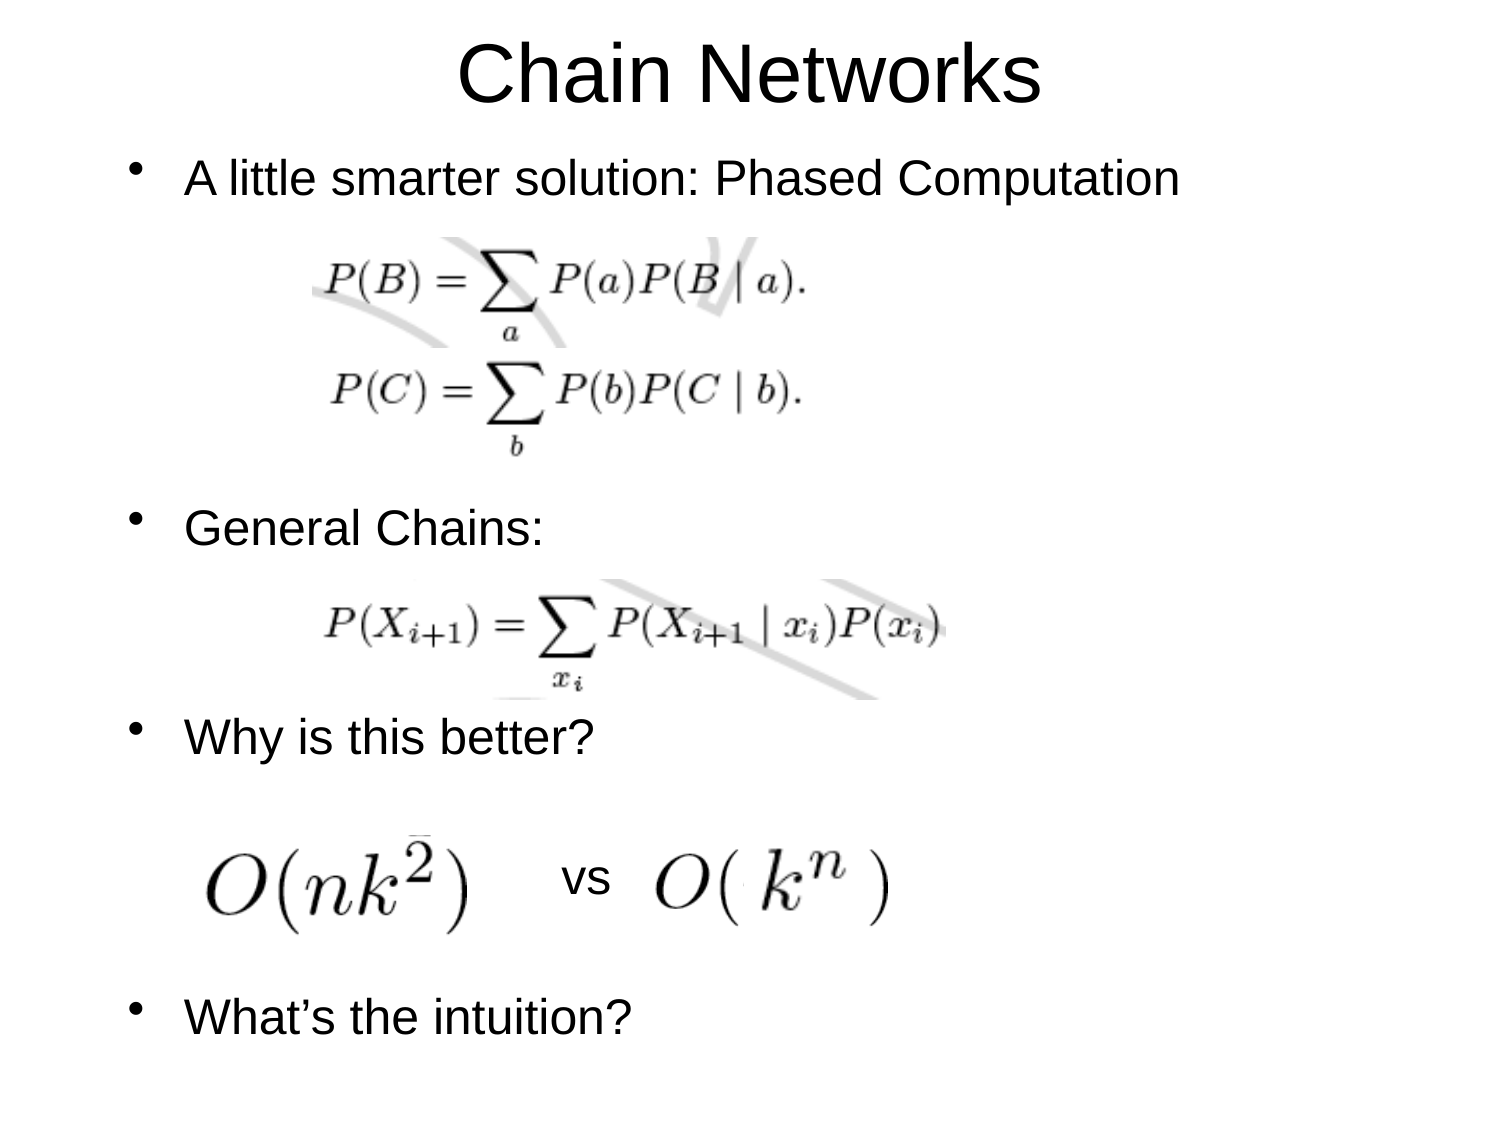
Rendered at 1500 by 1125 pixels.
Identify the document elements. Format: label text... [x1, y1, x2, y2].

title Chain Networks [112, 12, 1388, 126]
picture [310, 237, 813, 463]
picture [199, 835, 467, 951]
list A little smarter solution: Phased Computation General Chains: Why is this better? vs What’s the intuition? [112, 137, 1388, 1001]
picture [312, 578, 946, 701]
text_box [649, 822, 888, 941]
